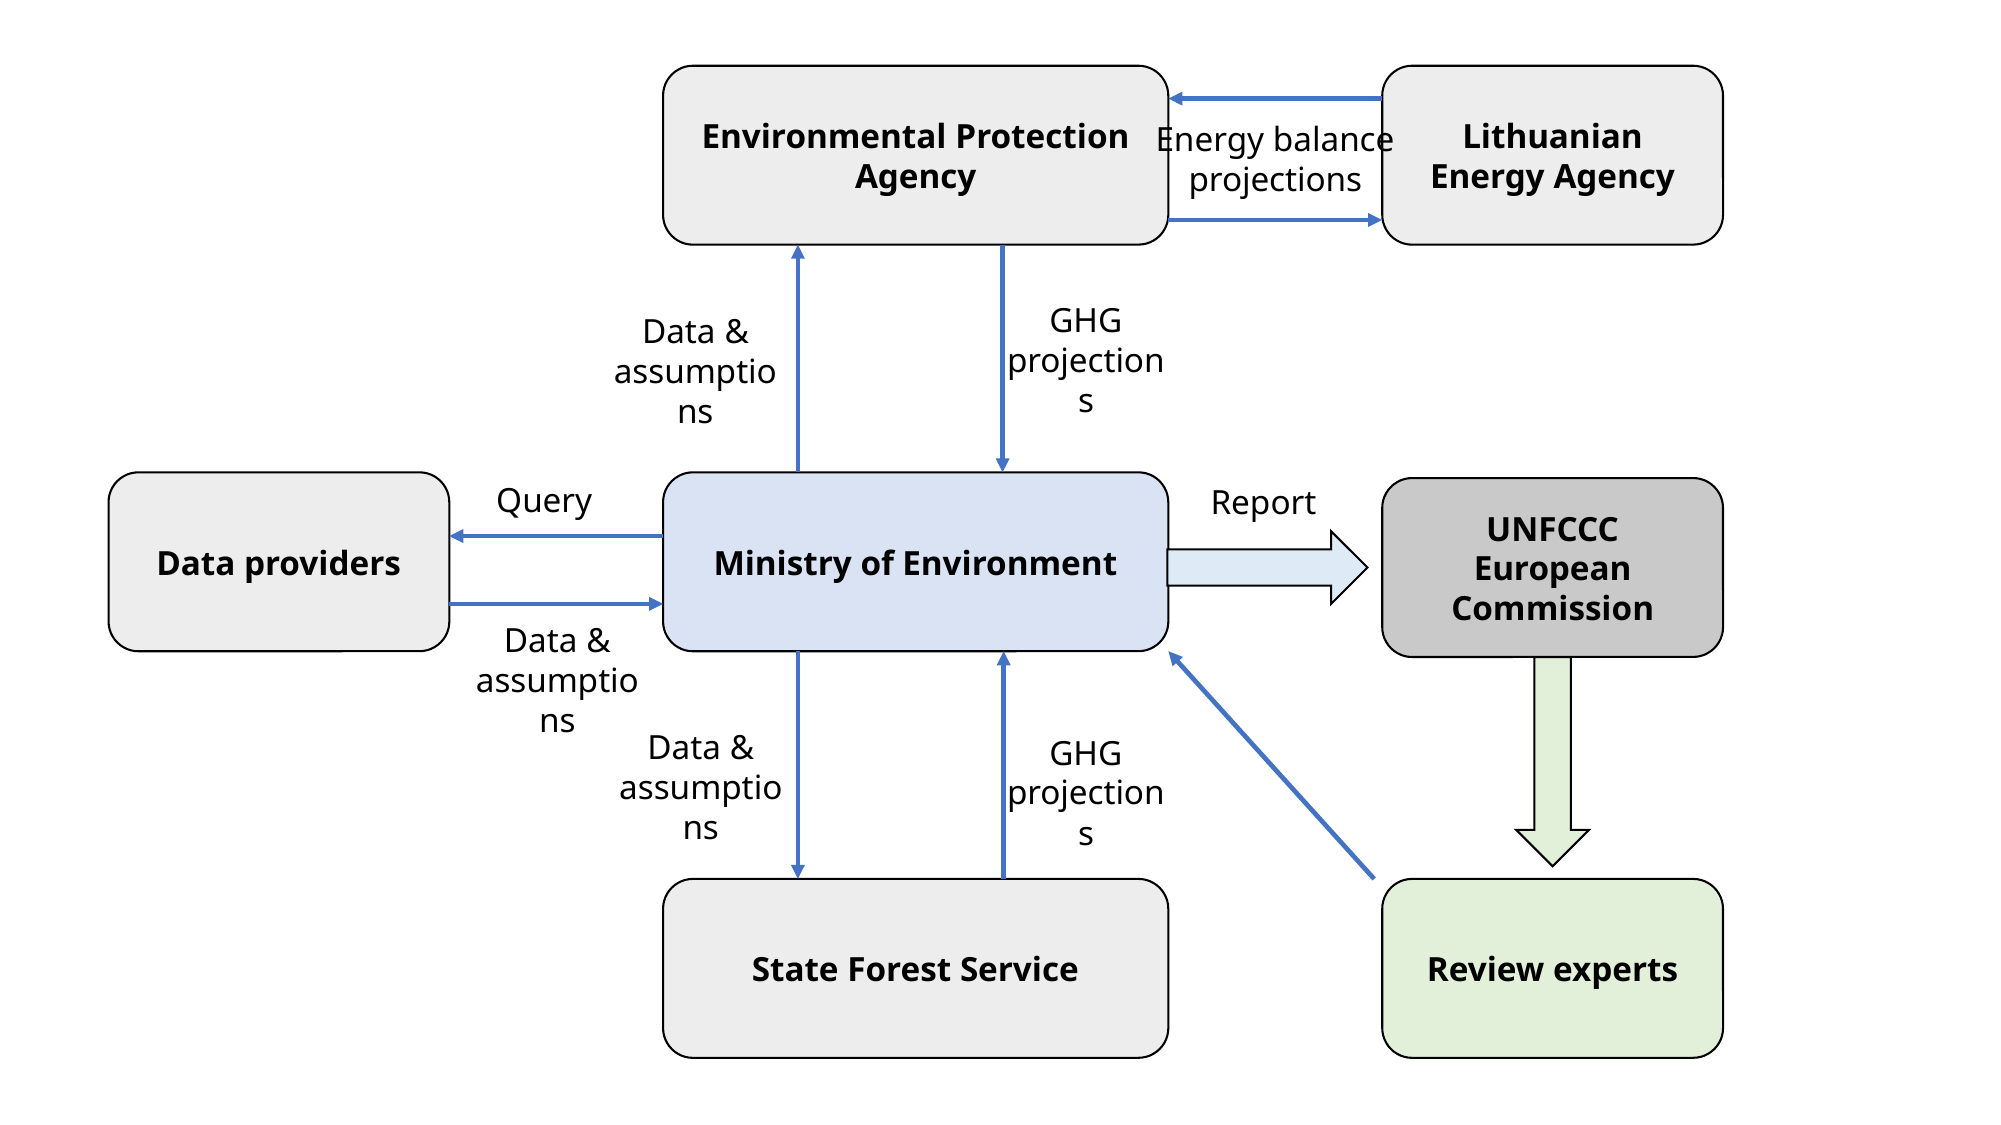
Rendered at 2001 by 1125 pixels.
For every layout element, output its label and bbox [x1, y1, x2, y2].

text_box [89, 46, 1741, 1072]
